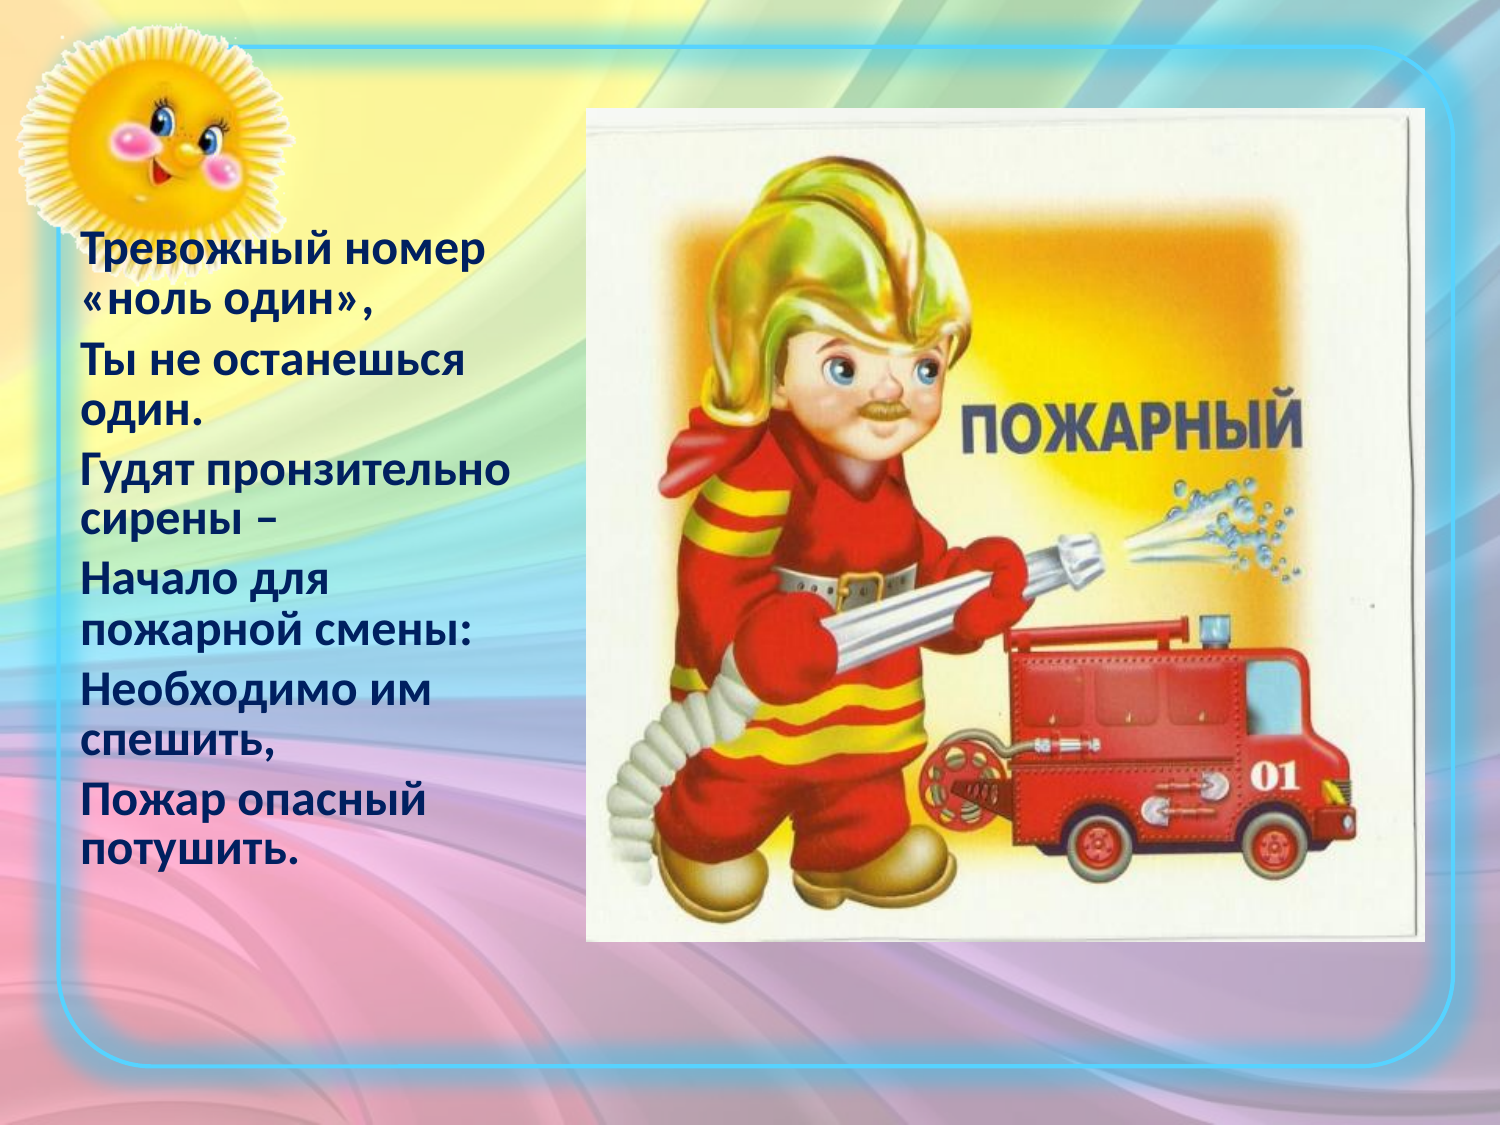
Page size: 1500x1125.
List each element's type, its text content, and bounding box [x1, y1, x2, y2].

picture [11, 11, 340, 340]
list Тревожный номер «ноль один», Ты не останешься один. Гудят пронзительно сирены – Начало для пожарной смены: Необходимо им спешить, Пожар опасный потушить. [64, 219, 559, 1125]
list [586, 108, 1426, 942]
